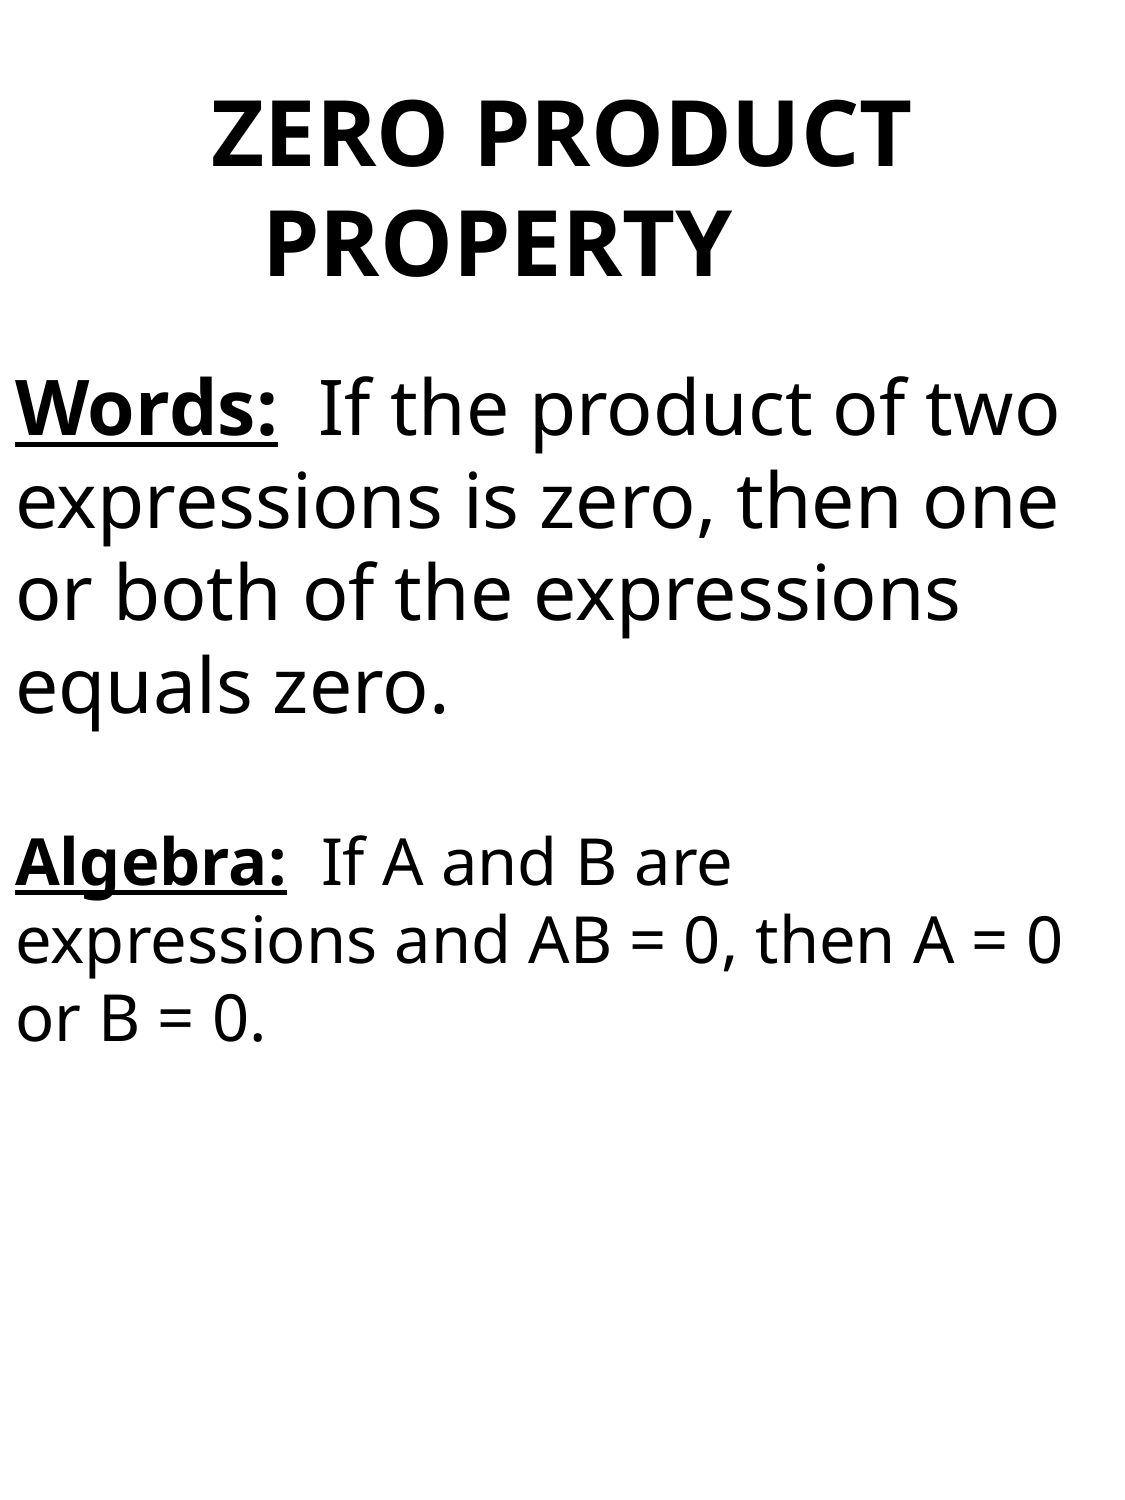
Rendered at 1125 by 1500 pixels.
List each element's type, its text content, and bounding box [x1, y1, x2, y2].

text_box ZERO PRODUCT PROPERTY [56, 60, 1069, 310]
text_box Algebra: If A and B are expressions and AB = 0, then A = 0 or B = 0. [0, 812, 1125, 1063]
title Words: If the product of two expressions is zero, then one or both of the expressions equals zero. [0, 350, 1125, 738]
